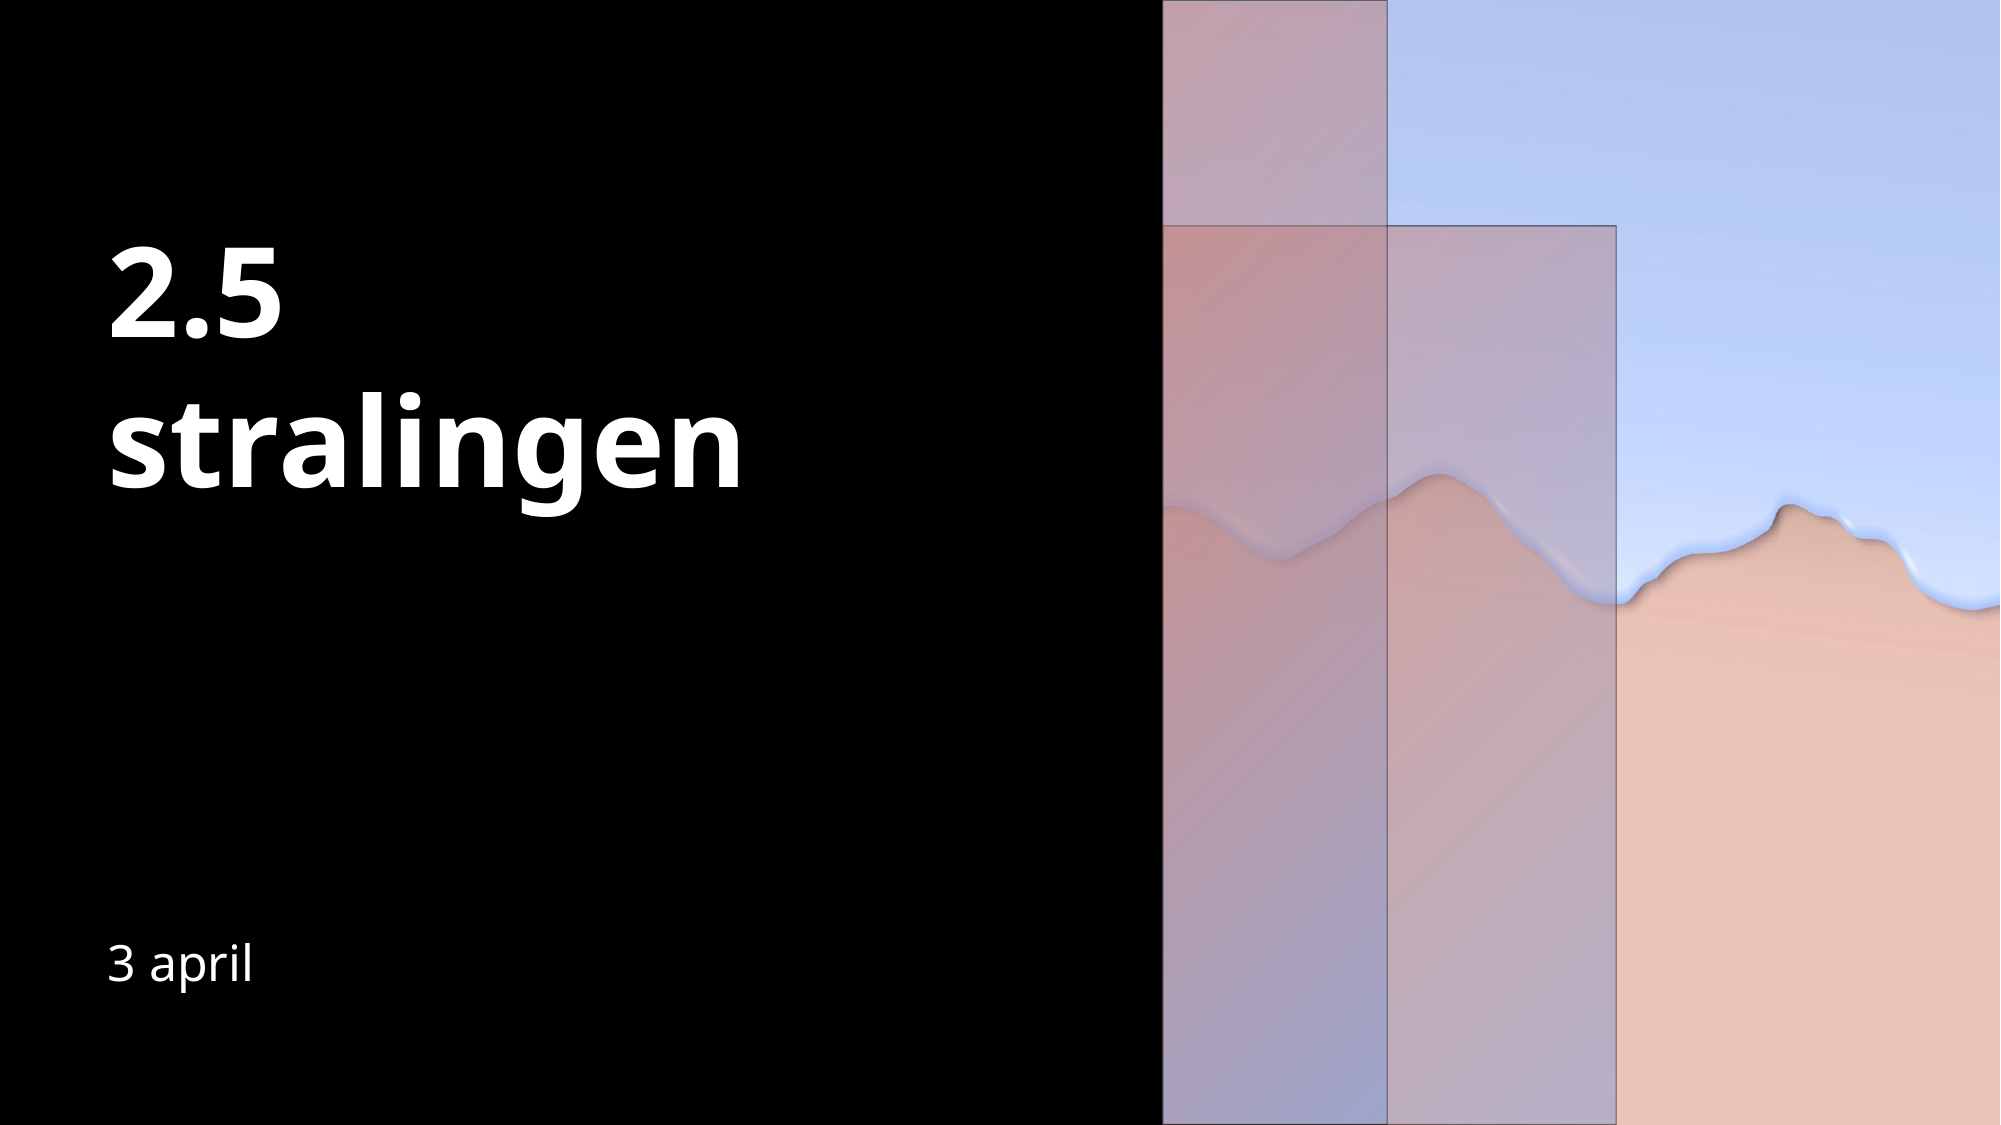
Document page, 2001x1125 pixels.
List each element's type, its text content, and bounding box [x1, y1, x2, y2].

subtitle 3 april [92, 790, 1021, 999]
text_box [0, 0, 1161, 1125]
title 2.5 stralingen [92, 204, 1021, 771]
picture [1162, 0, 2000, 1125]
